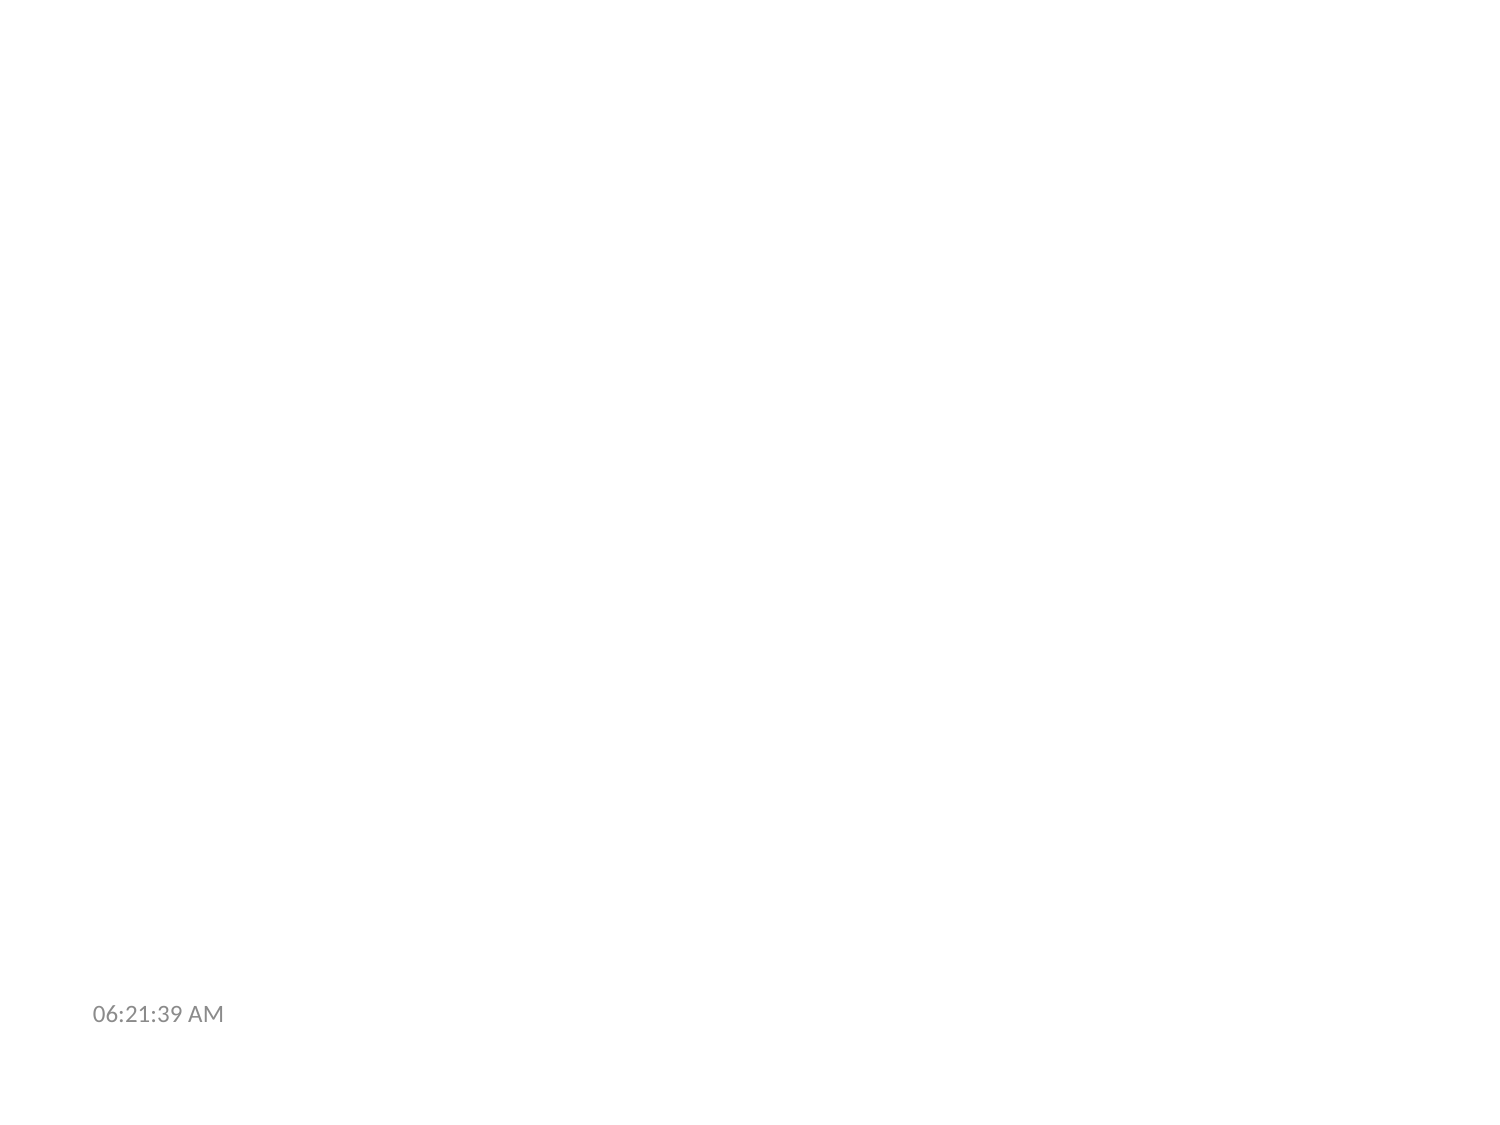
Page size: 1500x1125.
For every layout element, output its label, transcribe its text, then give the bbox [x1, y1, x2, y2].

text_box 3:35:09 PM [77, 982, 428, 1043]
